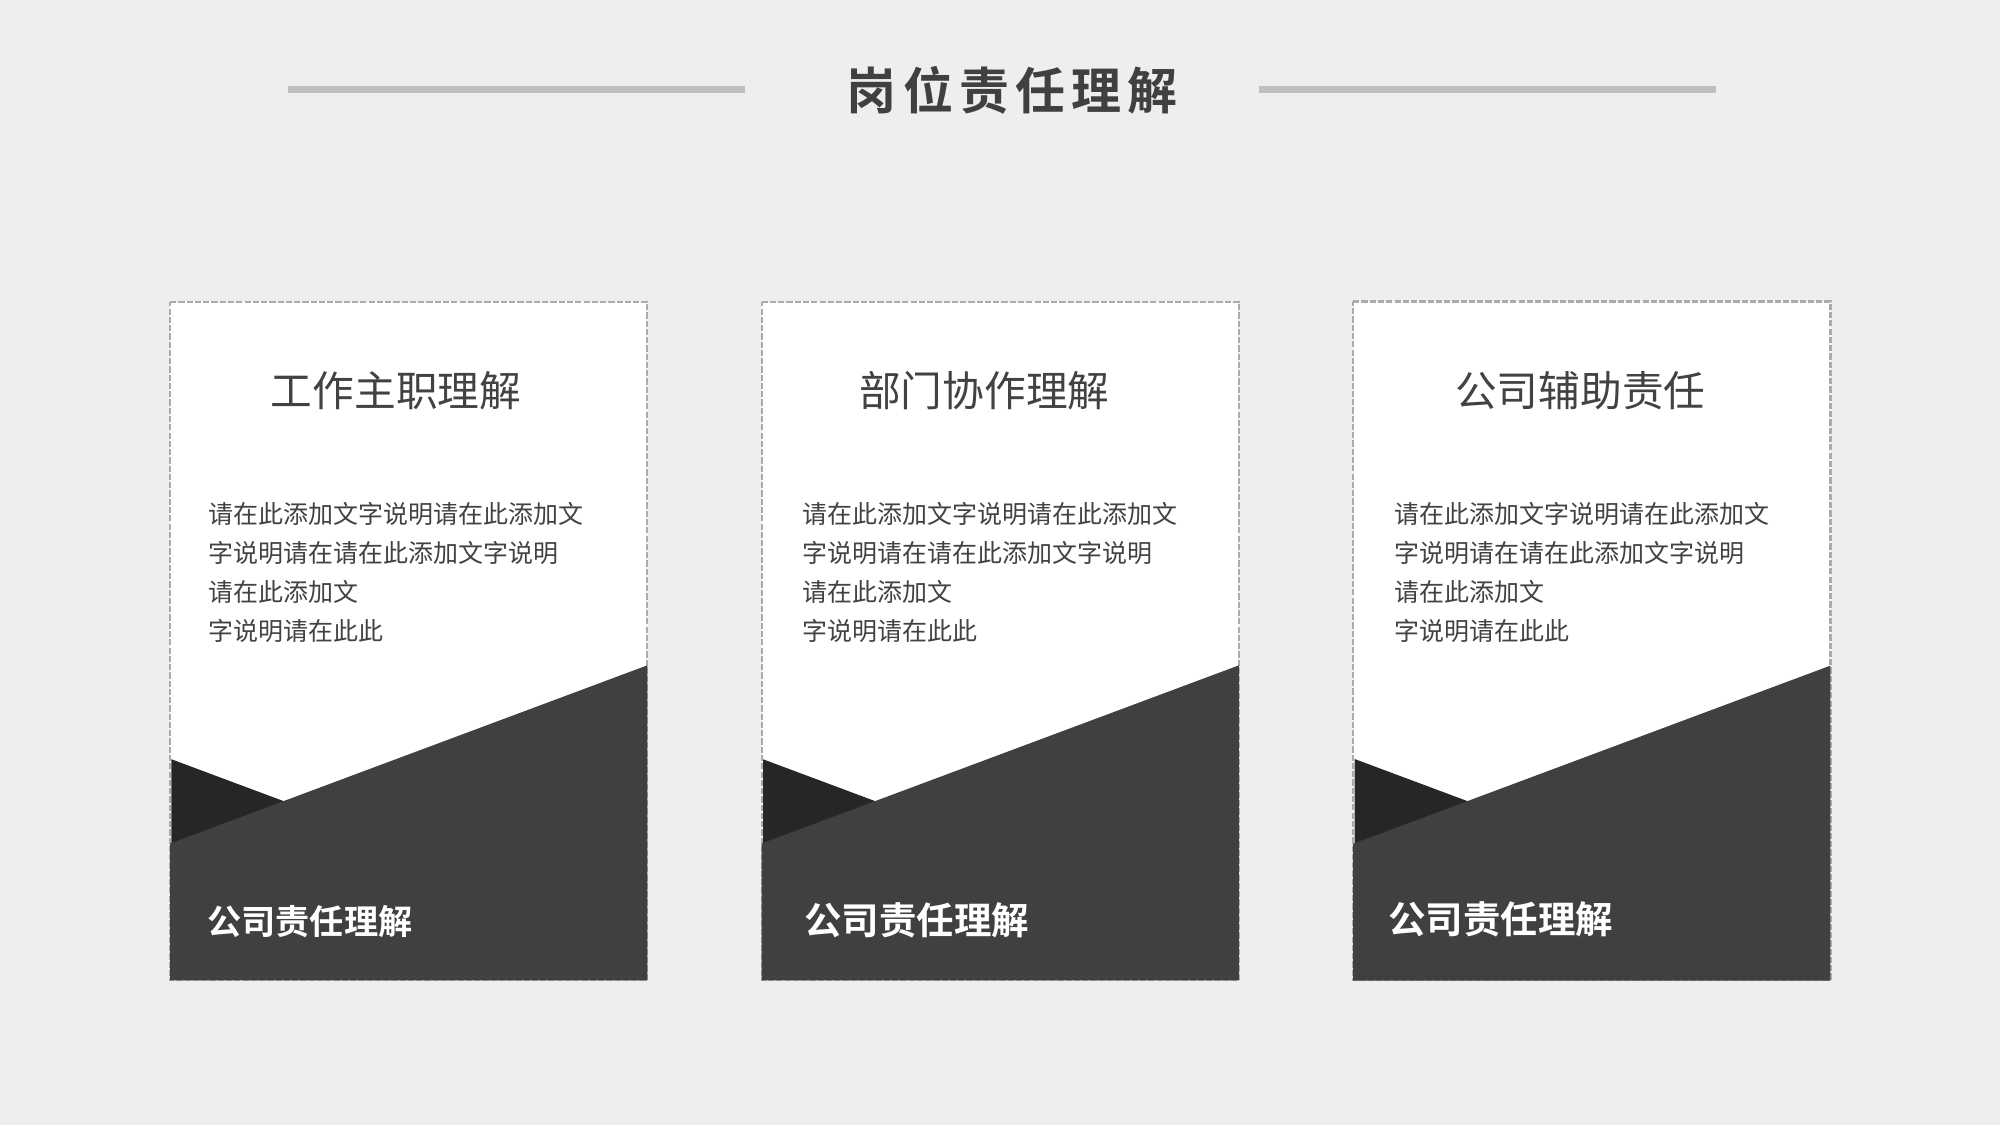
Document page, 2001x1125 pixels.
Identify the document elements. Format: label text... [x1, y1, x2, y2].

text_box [1353, 301, 1831, 981]
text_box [761, 301, 1240, 981]
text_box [170, 301, 648, 981]
text_box 岗位责任理解 [752, 51, 1273, 127]
